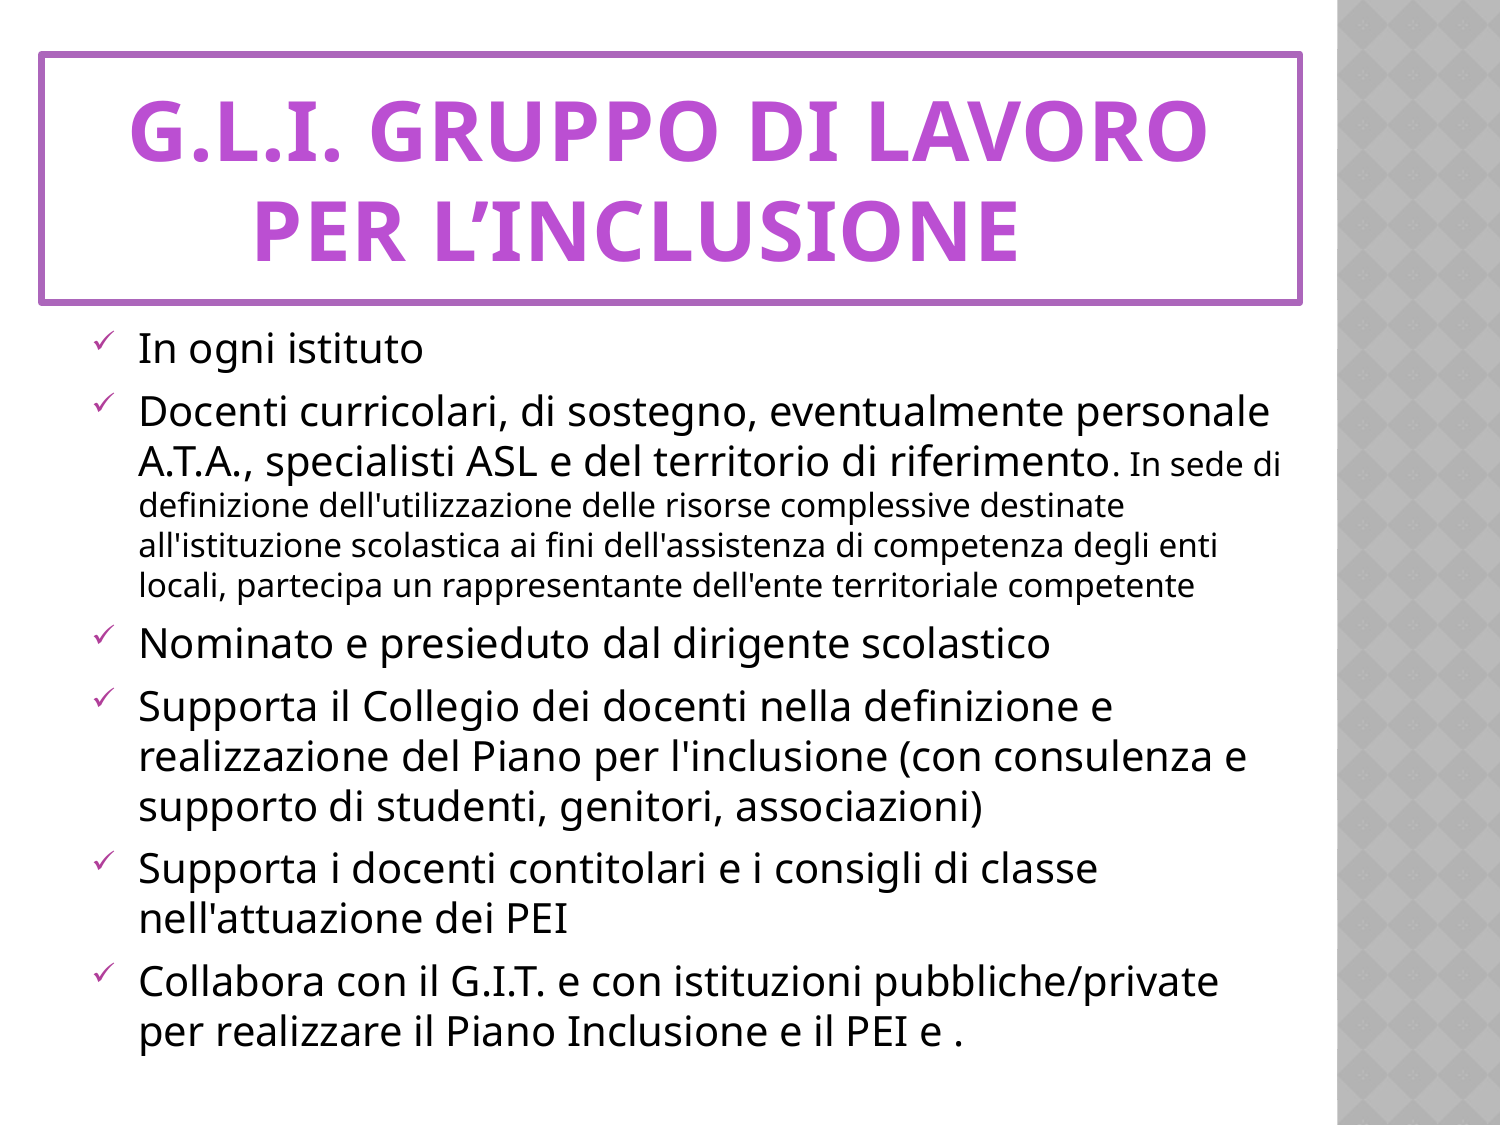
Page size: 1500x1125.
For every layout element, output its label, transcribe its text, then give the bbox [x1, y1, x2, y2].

text_box G.L.I. GRUPPO DI LAVORO PER L’INCLUSIONE [38, 51, 1303, 306]
list In ogni istituto Docenti curricolari, di sostegno, eventualmente personale A.T.A., specialisti ASL e del territorio di riferimento. In sede di definizione dell'utilizzazione delle risorse complessive destinate all'istituzione scolastica ai fini dell'assistenza di competenza degli enti locali, partecipa un rappresentante dell'ente territoriale competente Nominato e presieduto dal dirigente scolastico Supporta il Collegio dei docenti nella definizione e realizzazione del Piano per l'inclusione (con consulenza e supporto di studenti, genitori, associazioni) Supporta i docenti contitolari e i consigli di classe nell'attuazione dei PEI Collabora con il G.I.T. e con istituzioni pubbliche/private per realizzare il Piano Inclusione e il PEI e . [76, 314, 1300, 1047]
